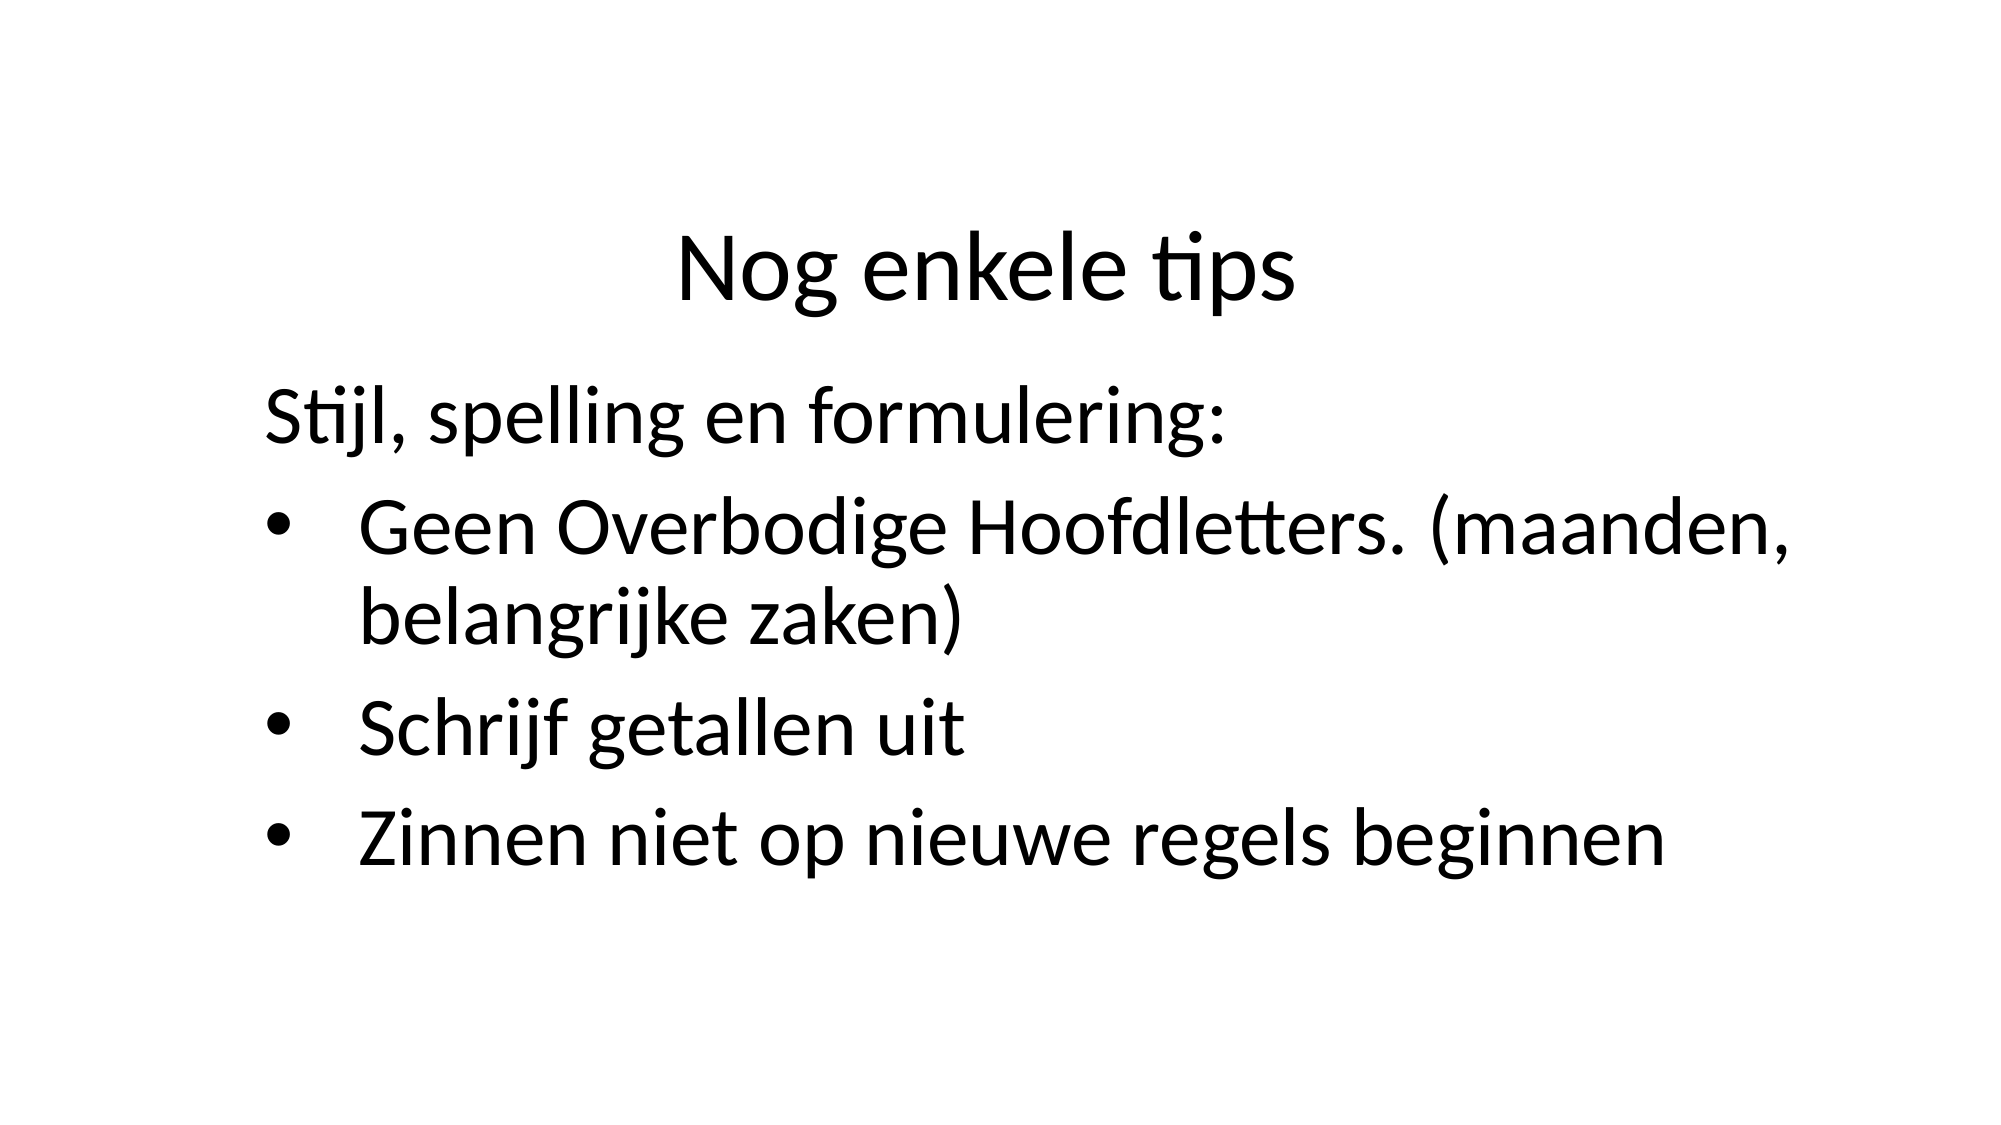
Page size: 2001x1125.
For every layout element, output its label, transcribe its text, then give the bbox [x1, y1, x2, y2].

subtitle Stijl, spelling en formulering: Geen Overbodige Hoofdletters. (maanden, belangrijke zaken) Schrijf getallen uit Zinnen niet op nieuwe regels beginnen [249, 364, 1849, 971]
title Nog enkele tips [249, 184, 1769, 330]
